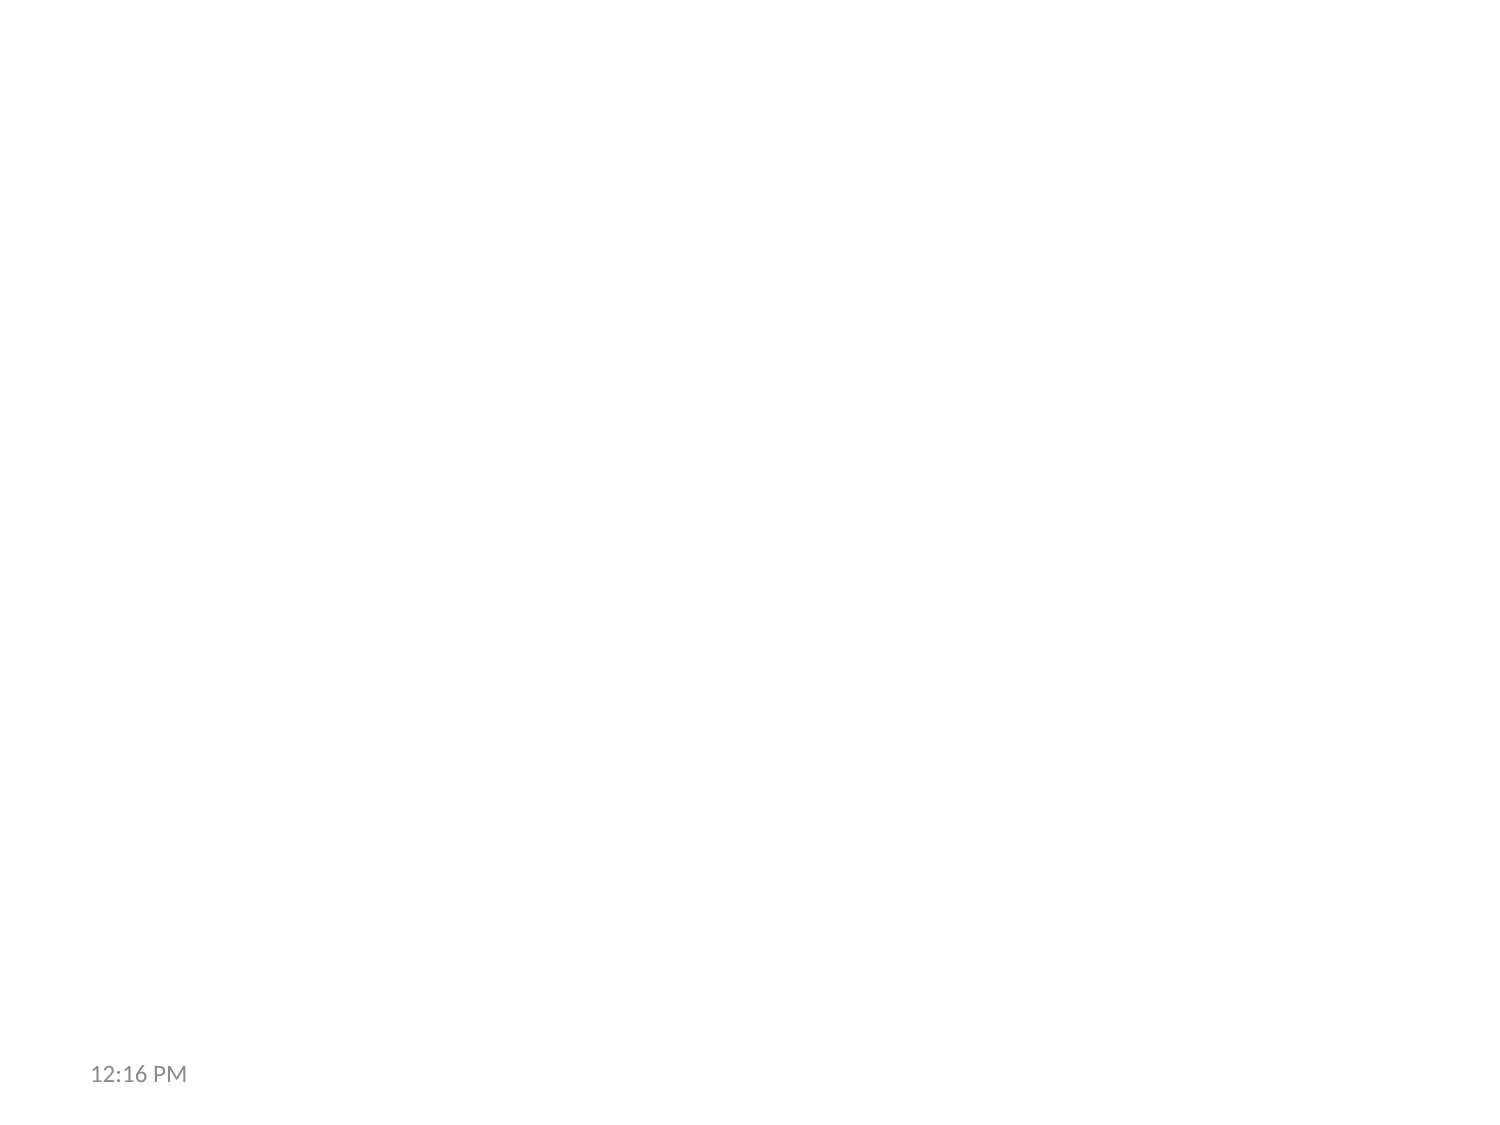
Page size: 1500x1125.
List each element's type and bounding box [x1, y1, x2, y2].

slide_number [75, 1042, 425, 1103]
